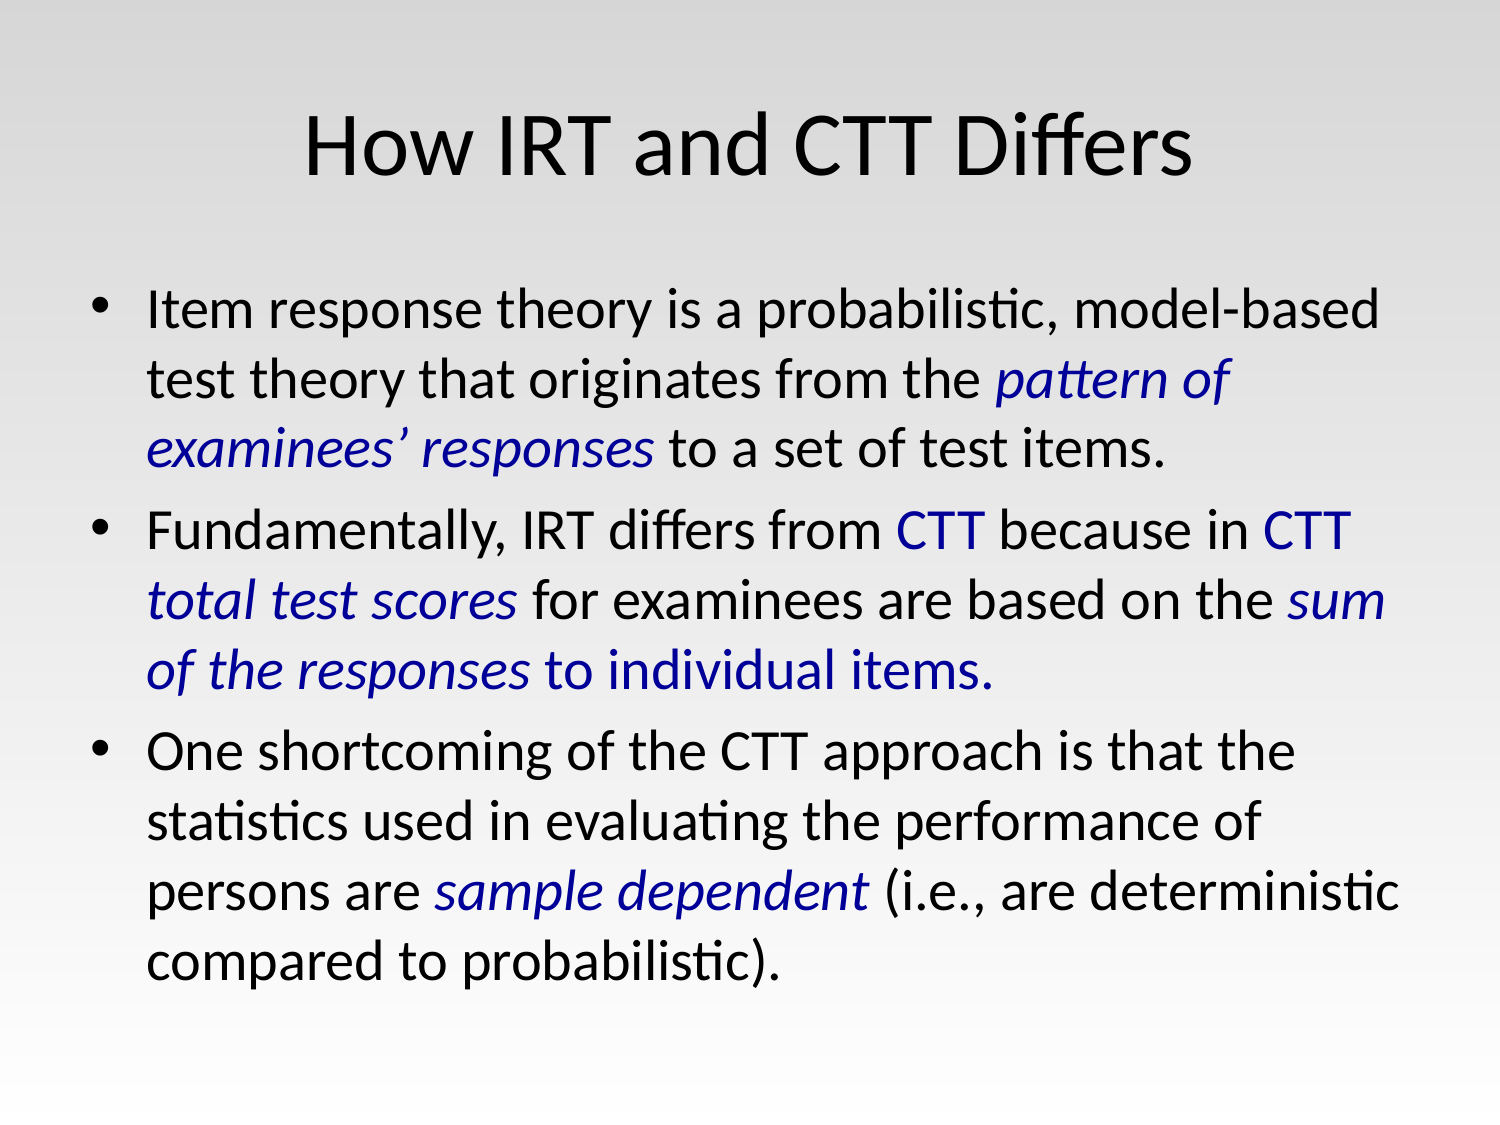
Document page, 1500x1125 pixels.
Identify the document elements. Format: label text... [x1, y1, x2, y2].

list Item response theory is a probabilistic, model-based test theory that originates from the pattern of examinees’ responses to a set of test items. Fundamentally, IRT differs from CTT because in CTT total test scores for examinees are based on the sum of the responses to individual items. One shortcoming of the CTT approach is that the statistics used in evaluating the performance of persons are sample dependent (i.e., are deterministic compared to probabilistic). [75, 262, 1425, 1005]
title How IRT and CTT Differs [75, 45, 1425, 233]
